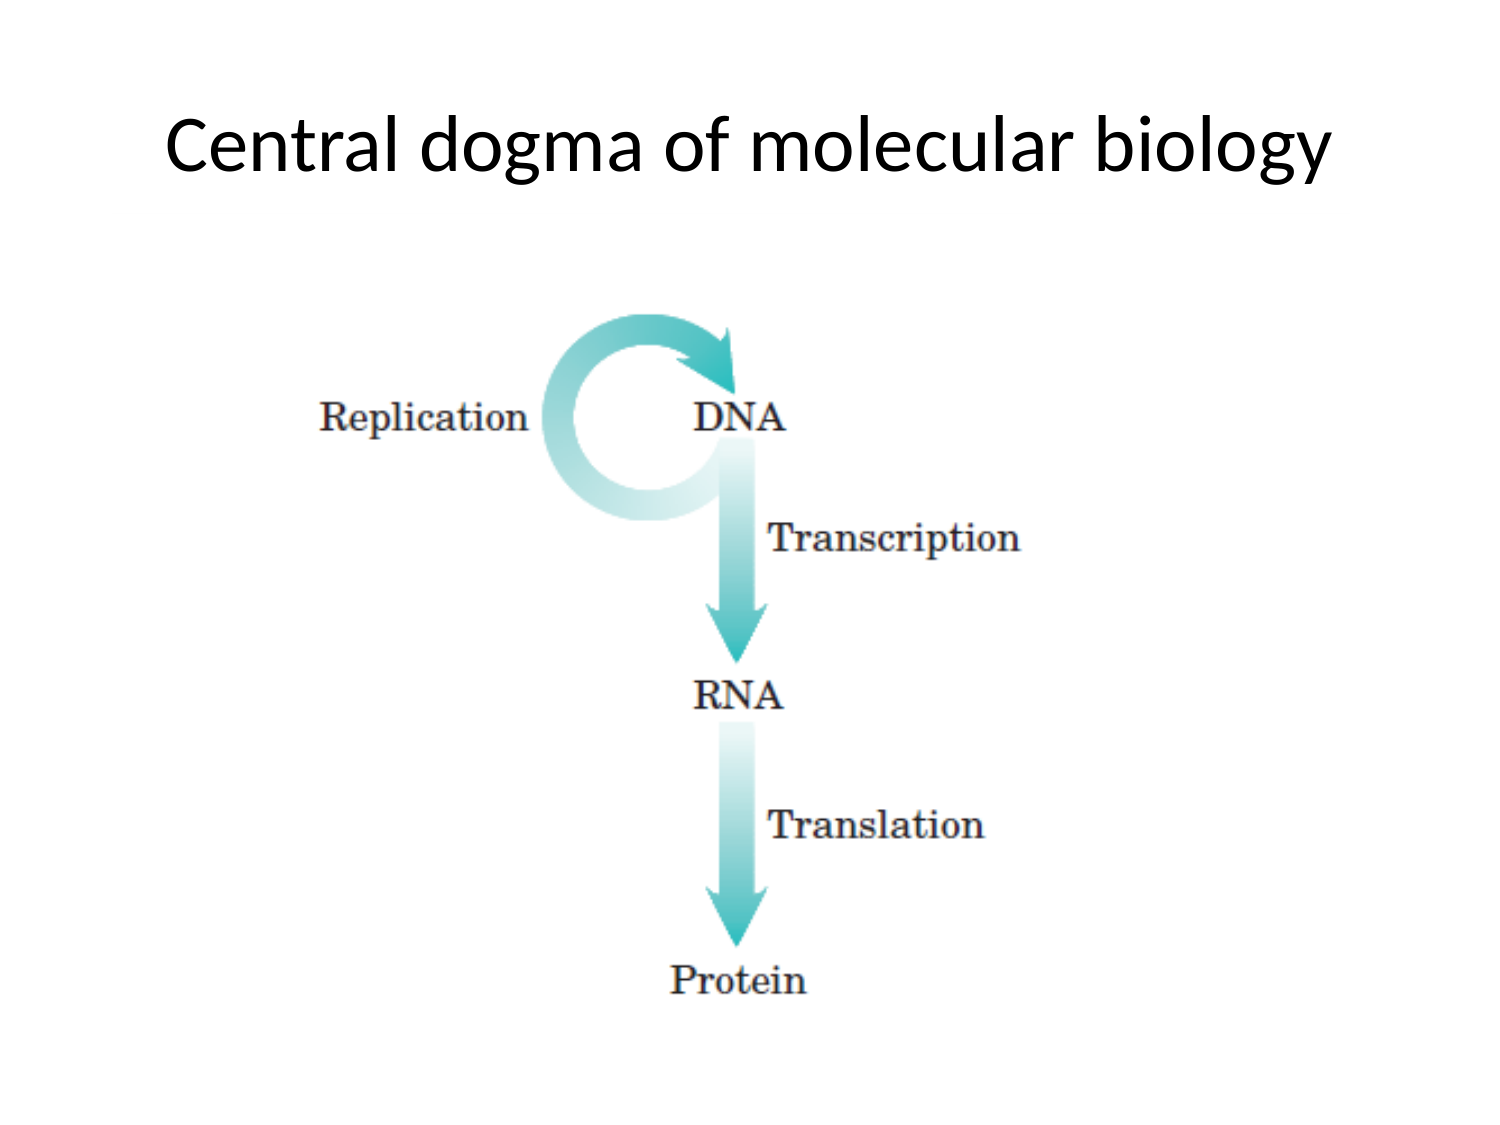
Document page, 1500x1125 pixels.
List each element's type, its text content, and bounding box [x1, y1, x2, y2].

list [112, 212, 1351, 1026]
title Central dogma of molecular biology [75, 45, 1425, 233]
